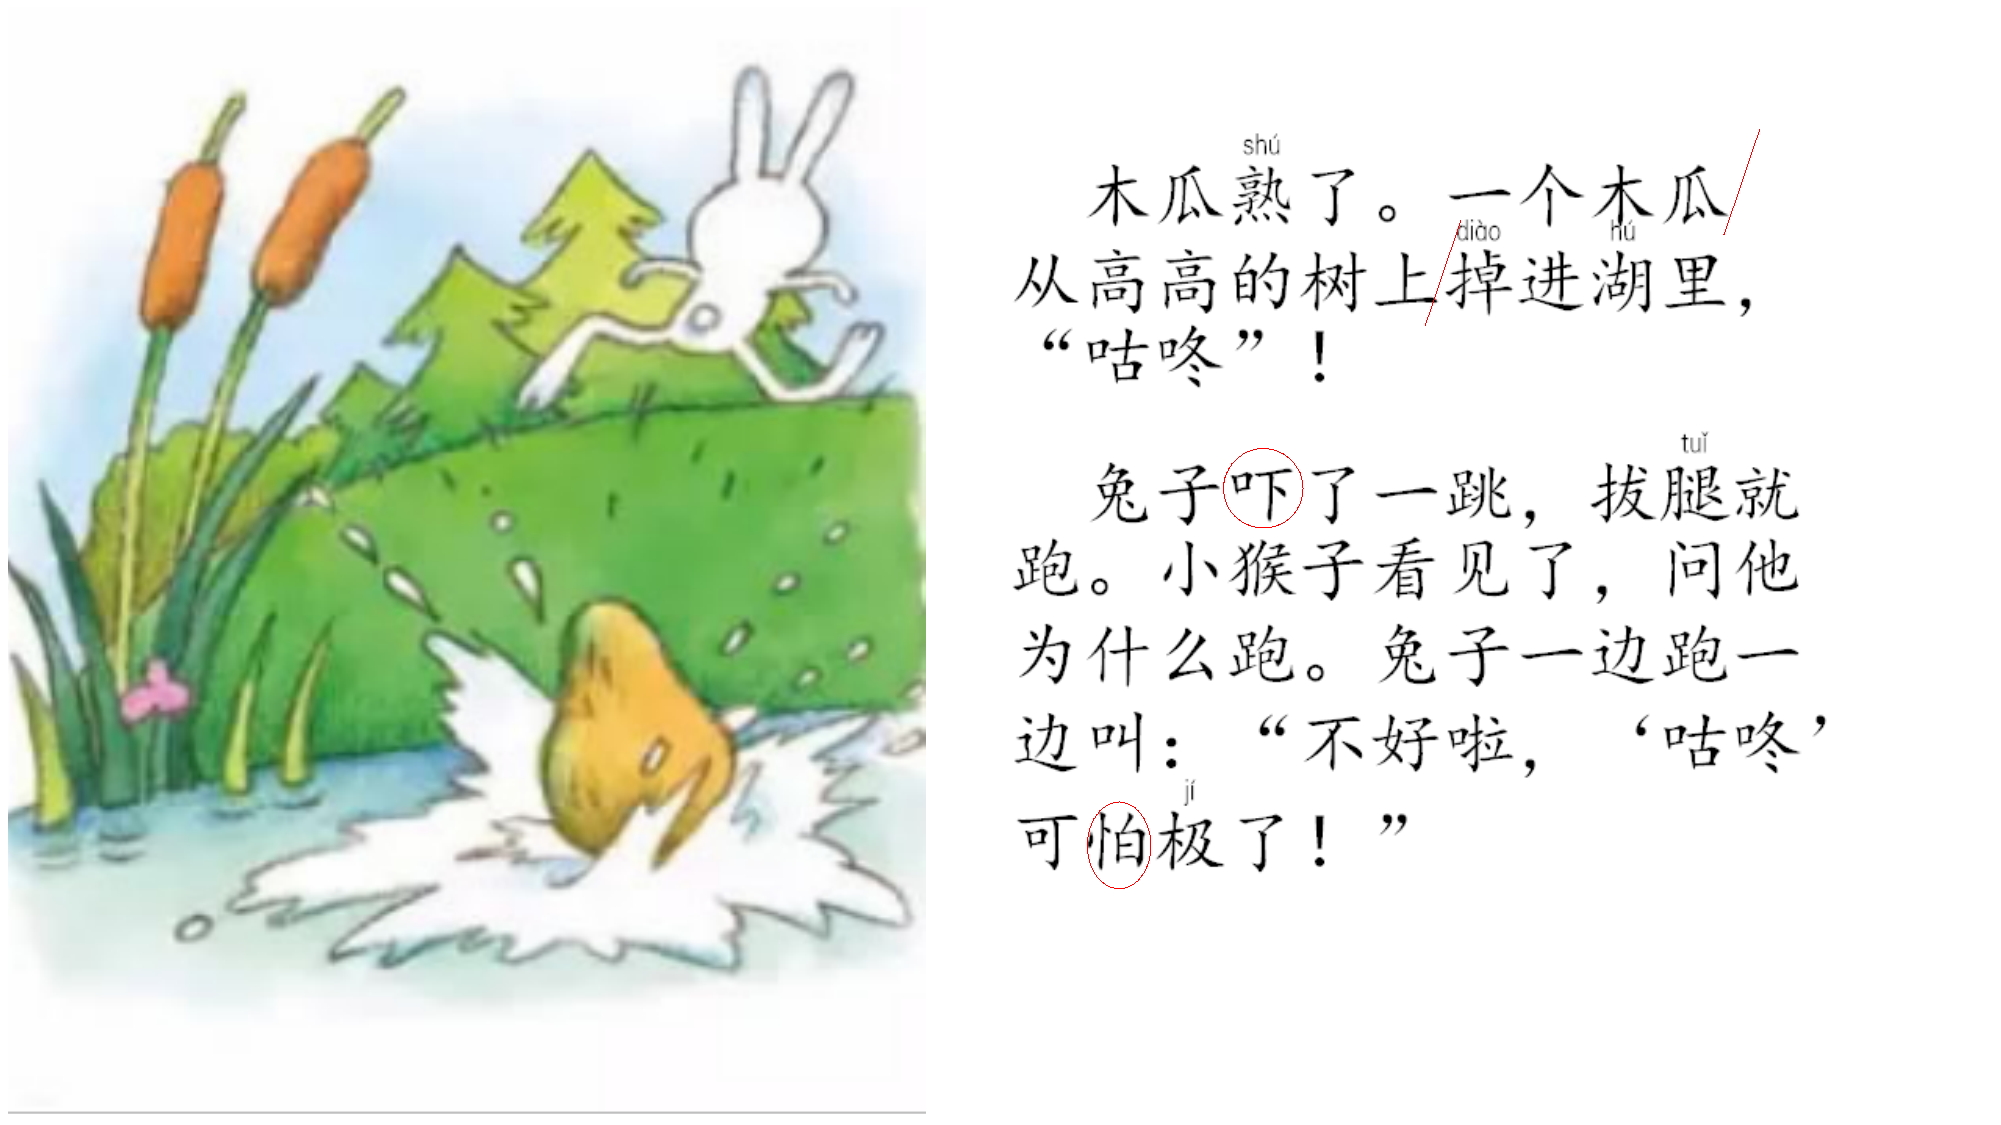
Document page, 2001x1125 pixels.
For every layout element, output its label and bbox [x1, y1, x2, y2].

picture [993, 427, 1872, 900]
picture [993, 129, 1781, 417]
text_box [1425, 220, 1461, 326]
text_box [1723, 129, 1760, 235]
picture [8, 7, 926, 1117]
